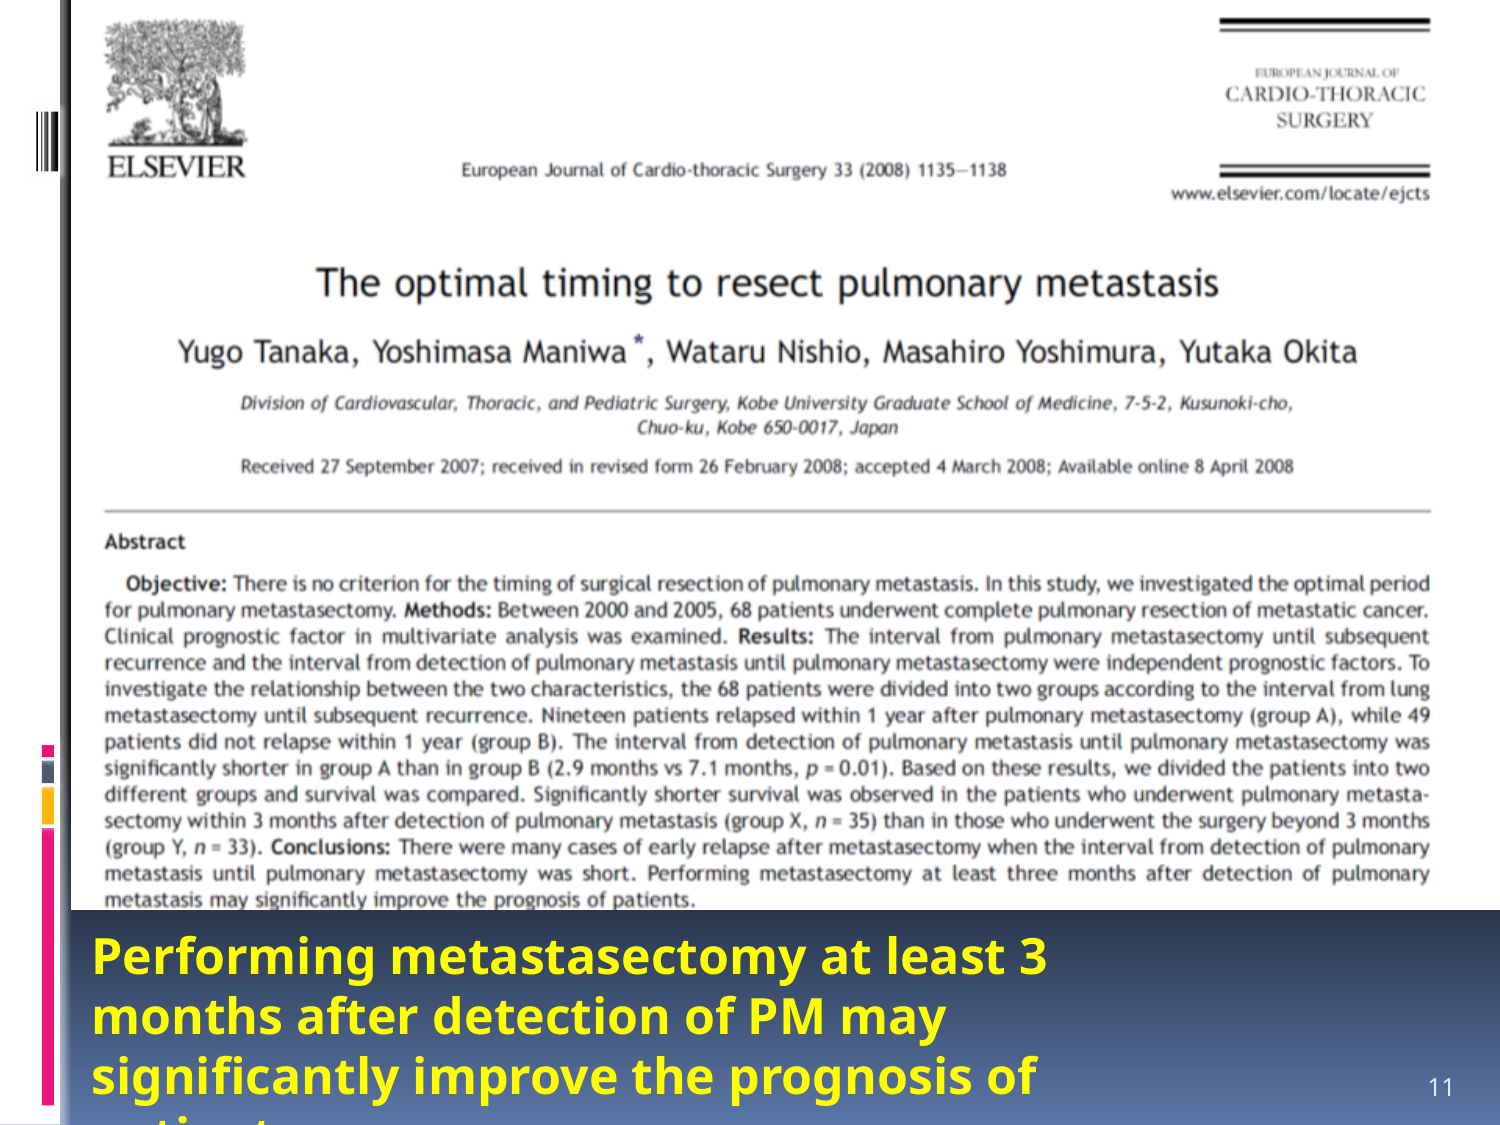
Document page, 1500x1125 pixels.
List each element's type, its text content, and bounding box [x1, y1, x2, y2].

slide_number 11 [1412, 1052, 1488, 1113]
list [71, 0, 1500, 910]
text_box Performing metastasectomy at least 3 months after detection of PM may significantly improve the prognosis of patients [76, 920, 1258, 1125]
